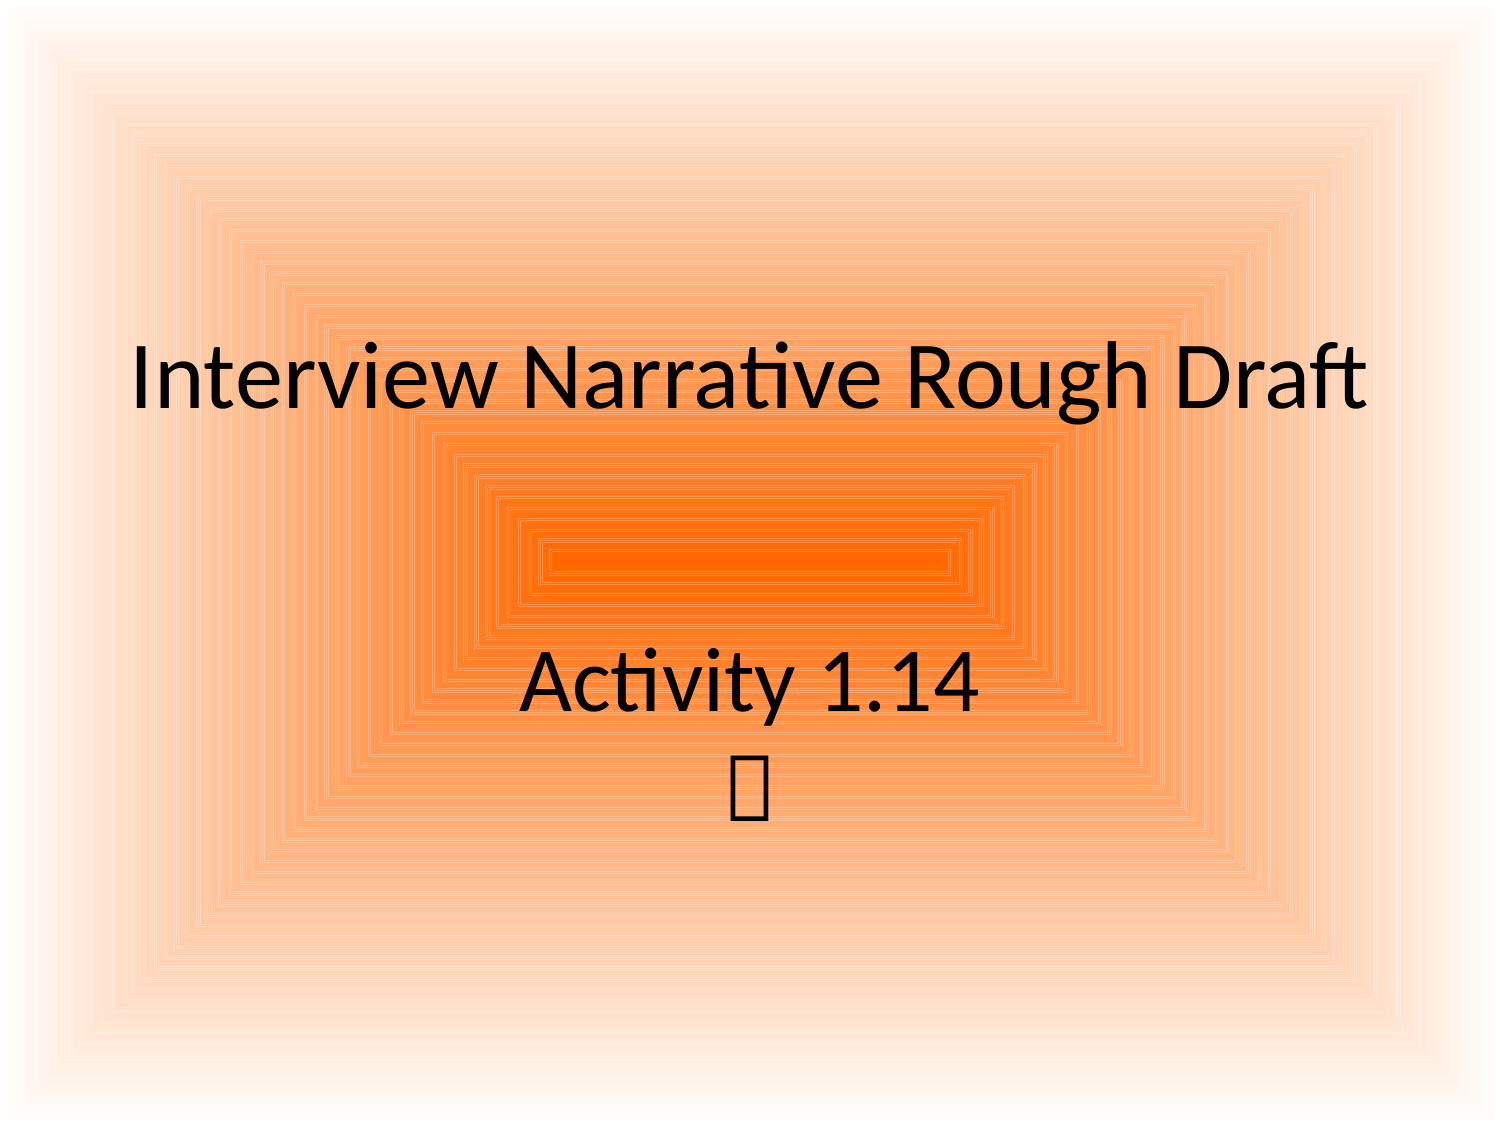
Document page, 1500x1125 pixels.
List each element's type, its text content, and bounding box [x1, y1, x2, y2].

text_box Activity 1.14  [112, 608, 1388, 850]
title Interview Narrative Rough Draft [112, 249, 1388, 492]
